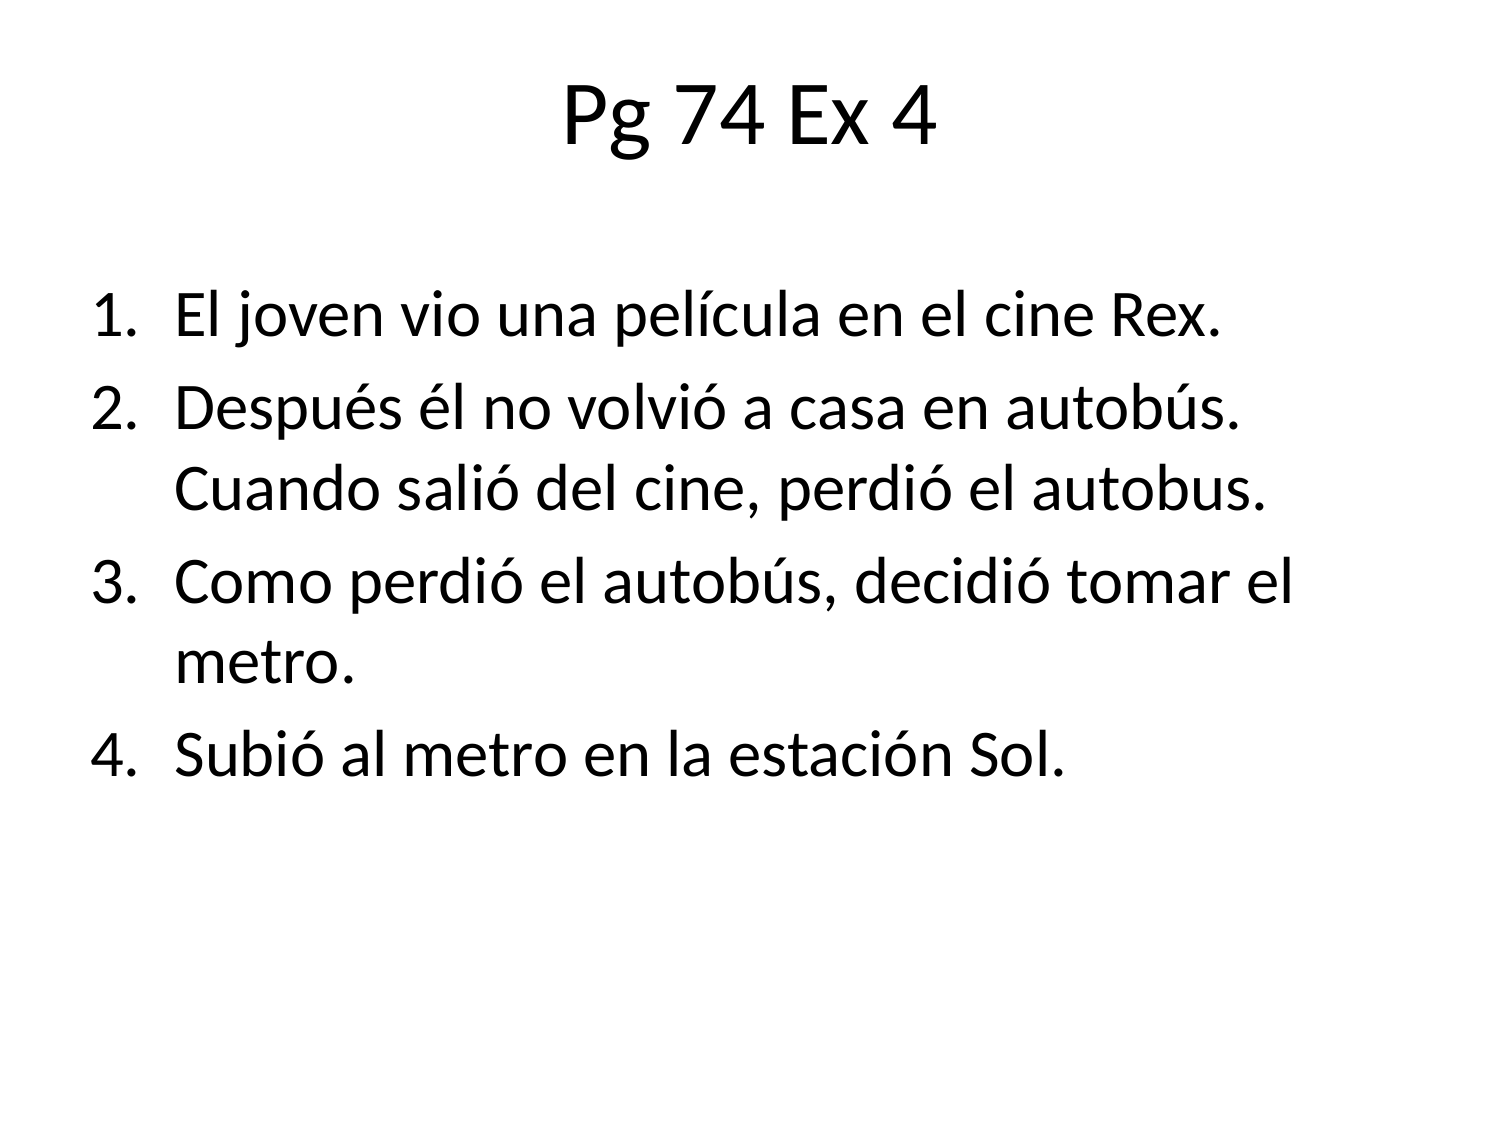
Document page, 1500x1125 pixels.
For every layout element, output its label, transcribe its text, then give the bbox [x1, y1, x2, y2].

title Pg 74 Ex 4 [75, 45, 1425, 233]
list El joven vio una película en el cine Rex. Después él no volvió a casa en autobús. Cuando salió del cine, perdió el autobus. Como perdió el autobús, decidió tomar el metro. Subió al metro en la estación Sol. [75, 262, 1425, 1005]
